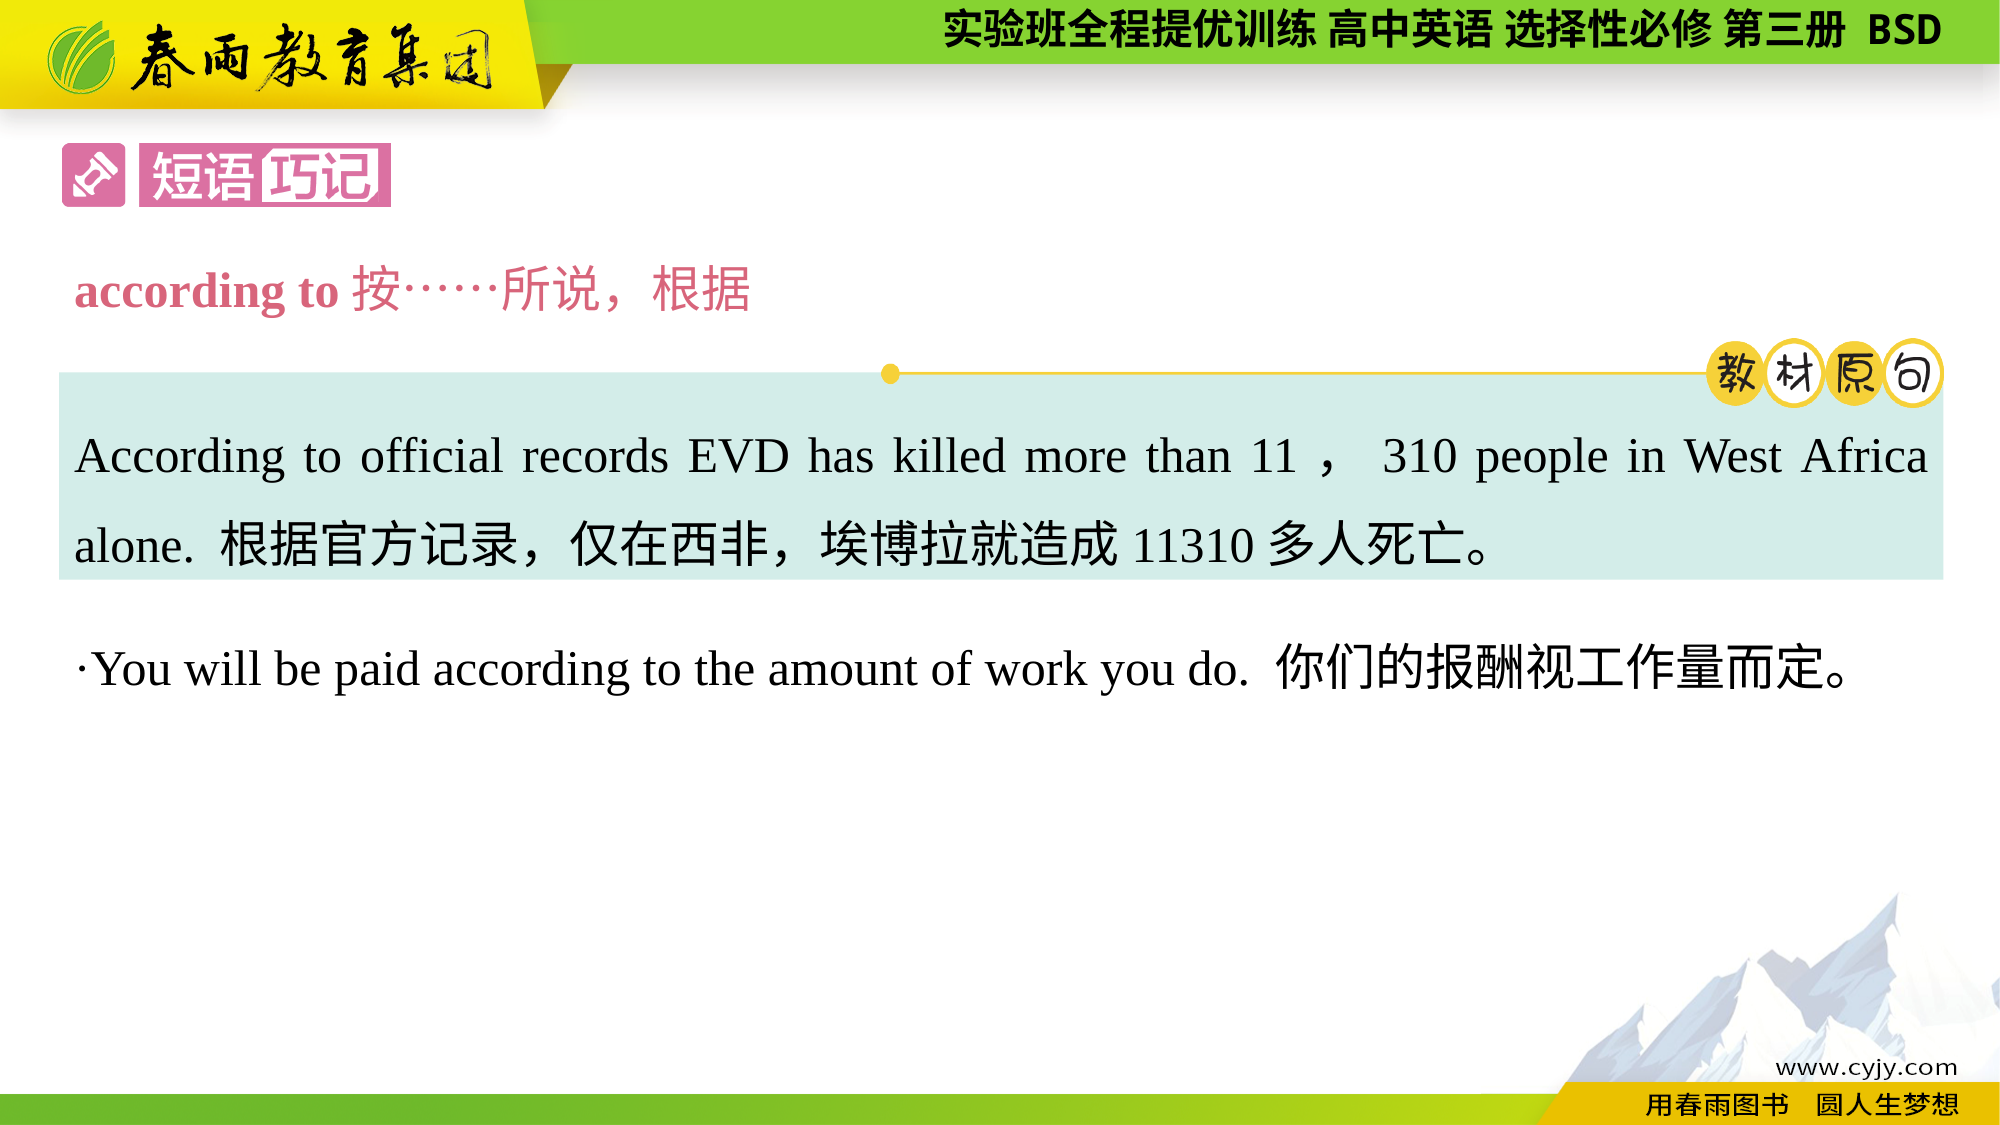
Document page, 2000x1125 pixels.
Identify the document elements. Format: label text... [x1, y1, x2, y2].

text_box ·You will be paid according to the amount of work you do. 你们的报酬视工作量而定。 [59, 597, 1944, 703]
picture [0, 0, 2000, 1125]
text_box According to official records EVD has killed more than 11，310 people in West Africa alone. 根据官方记录，仅在西非，埃博拉就造成11310多人死亡。 [59, 372, 1944, 580]
list according to按……所说，根据 [59, 219, 1944, 315]
